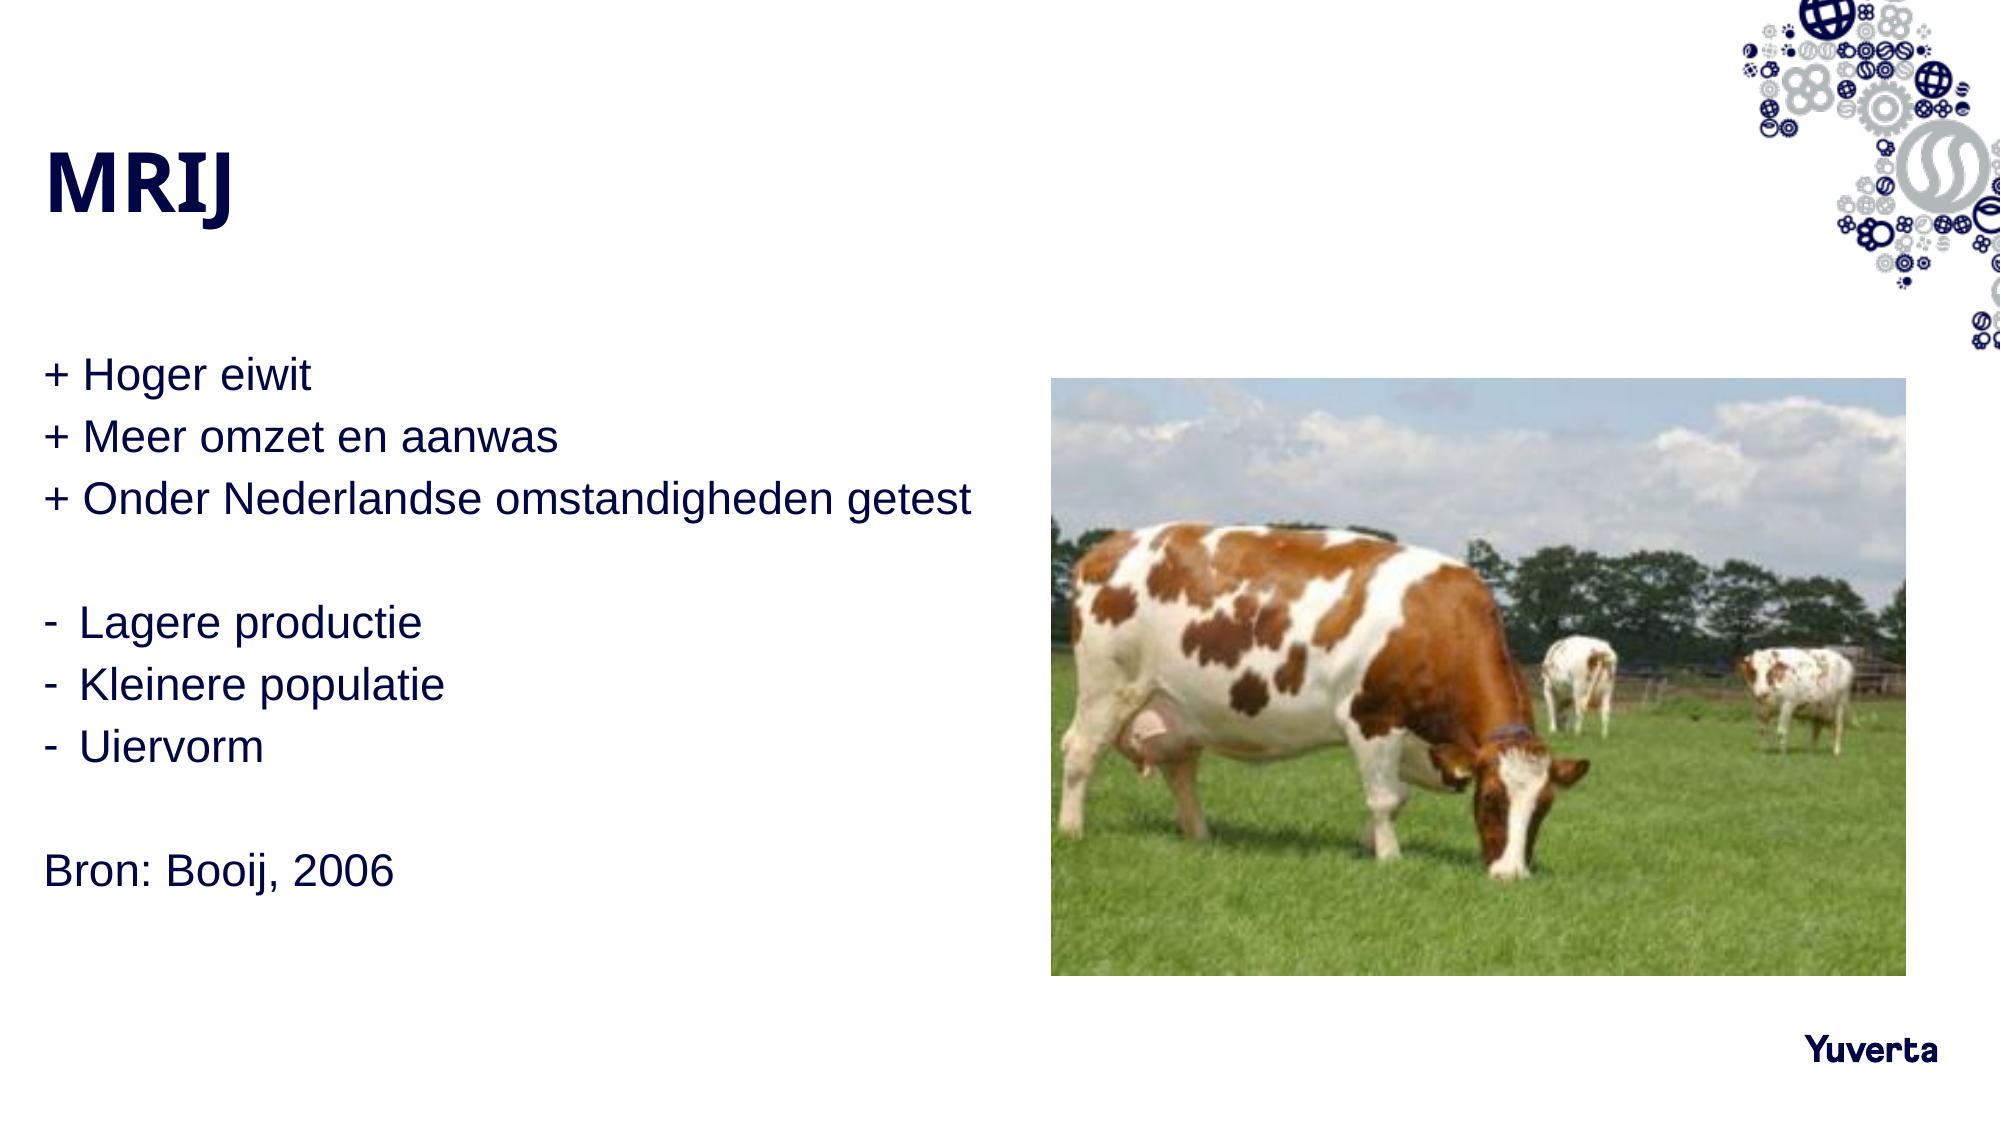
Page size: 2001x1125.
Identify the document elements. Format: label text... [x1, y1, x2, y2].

picture [0, 0, 2000, 1125]
text_box + Hoger eiwit + Meer omzet en aanwas + Onder Nederlandse omstandigheden getest Lagere productie Kleinere populatie Uiervorm Bron: Booij, 2006 [43, 351, 1077, 1077]
title MRIJ [43, 135, 1920, 326]
